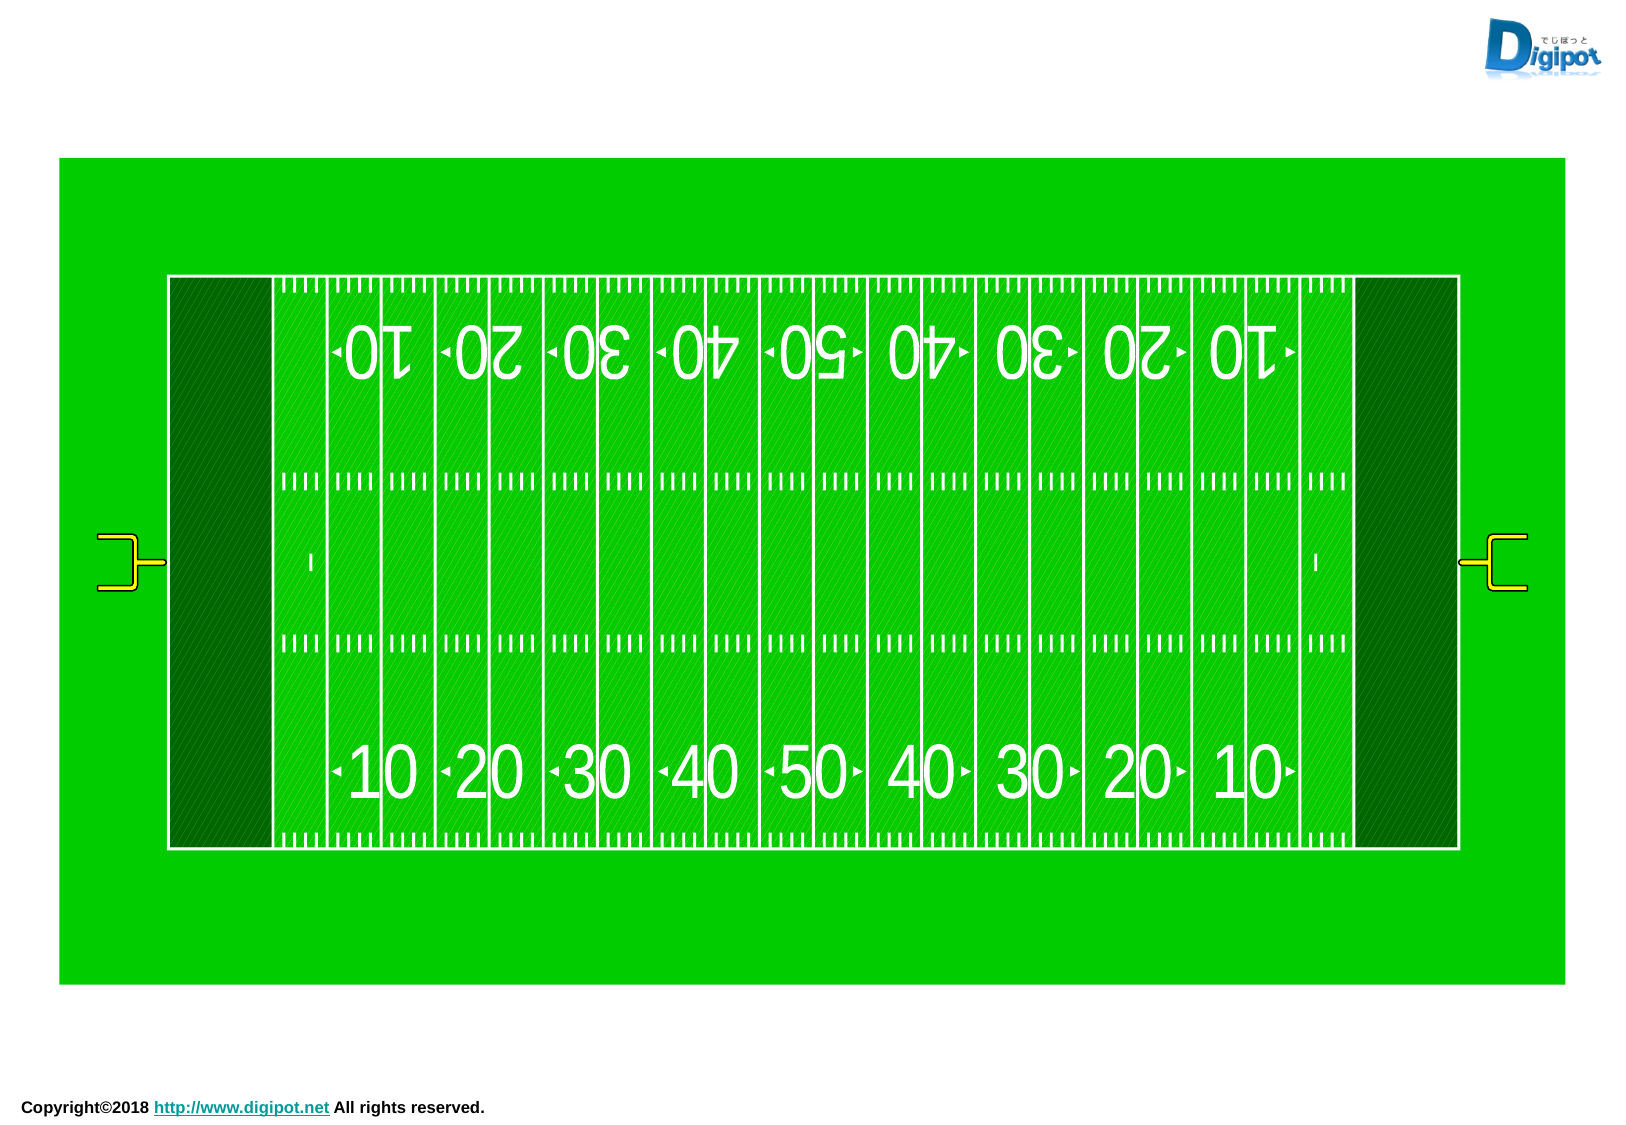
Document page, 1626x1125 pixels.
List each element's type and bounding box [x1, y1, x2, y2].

text_box [59, 157, 1566, 985]
text_box [97, 274, 1528, 851]
picture [1485, 18, 1602, 82]
